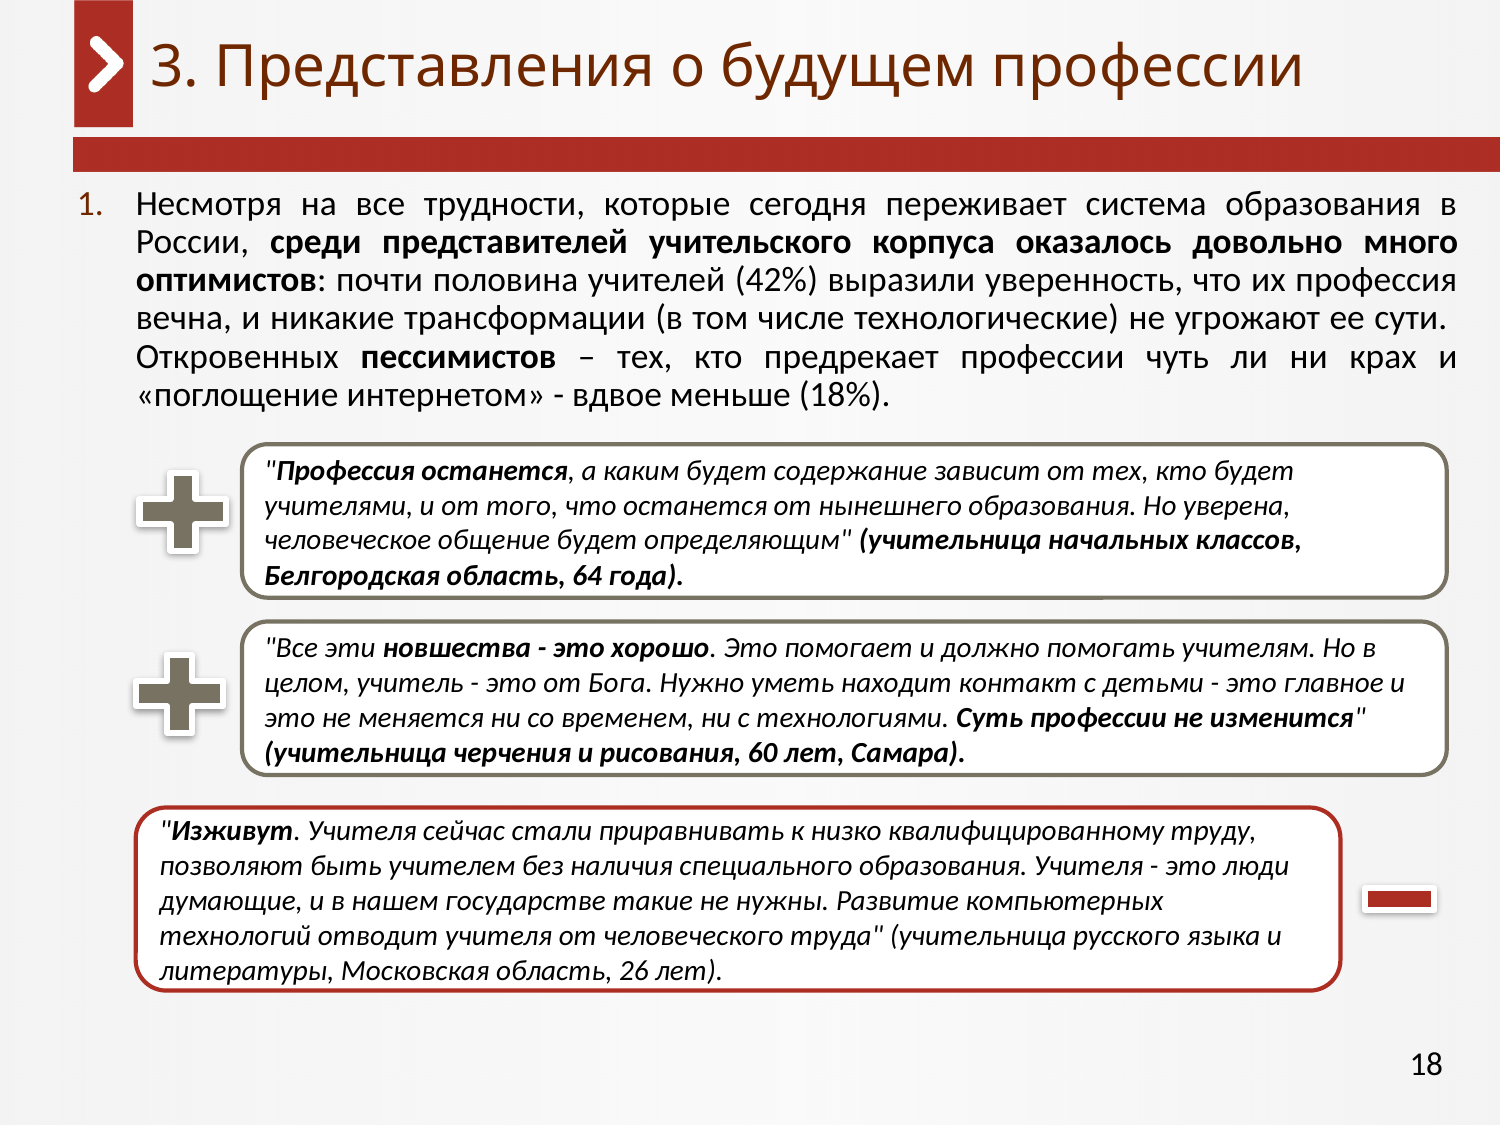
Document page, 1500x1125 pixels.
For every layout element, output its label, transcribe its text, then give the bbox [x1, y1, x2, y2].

text_box [136, 470, 229, 554]
text_box "Изживут. Учителя сейчас стали приравнивать к низко квалифицированному труду, позволяют быть учителем без наличия специального образования. Учителя - это люди думающие, и в нашем государстве такие не нужны. Развитие компьютерных технологий отводит учителя от человеческого труда" (учительница русского языка и литературы, Московская область, 26 лет). [133, 805, 1343, 993]
text_box "Профессия останется, а каким будет содержание зависит от тех, кто будет учителями, и от того, что останется от нынешнего образования. Но уверена, человеческое общение будет определяющим" (учительница начальных классов, Белгородская область, 64 года). [239, 442, 1449, 600]
text_box [133, 652, 226, 736]
title 3. Представления о будущем профессии [135, 0, 1424, 126]
text_box "Все эти новшества - это хорошо. Это помогает и должно помогать учителям. Но в целом, учитель - это от Бога. Нужно уметь находит контакт с детьми - это главное и это не меняется ни со временем, ни с технологиями. Суть профессии не изменится" (учительница черчения и рисования, 60 лет, Самара). [239, 619, 1449, 778]
list Несмотря на все трудности, которые сегодня переживает система образования в России, среди представителей учительского корпуса оказалось довольно много оптимистов: почти половина учителей (42%) выразили уверенность, что их профессия вечна, и никакие трансформации (в том числе технологические) не угрожают ее сути. Откровенных пессимистов – тех, кто предрекает профессии чуть ли ни крах и «поглощение интернетом» - вдвое меньше (18%). [76, 184, 1459, 1024]
picture [39, 0, 1500, 176]
text_box [1362, 885, 1437, 913]
